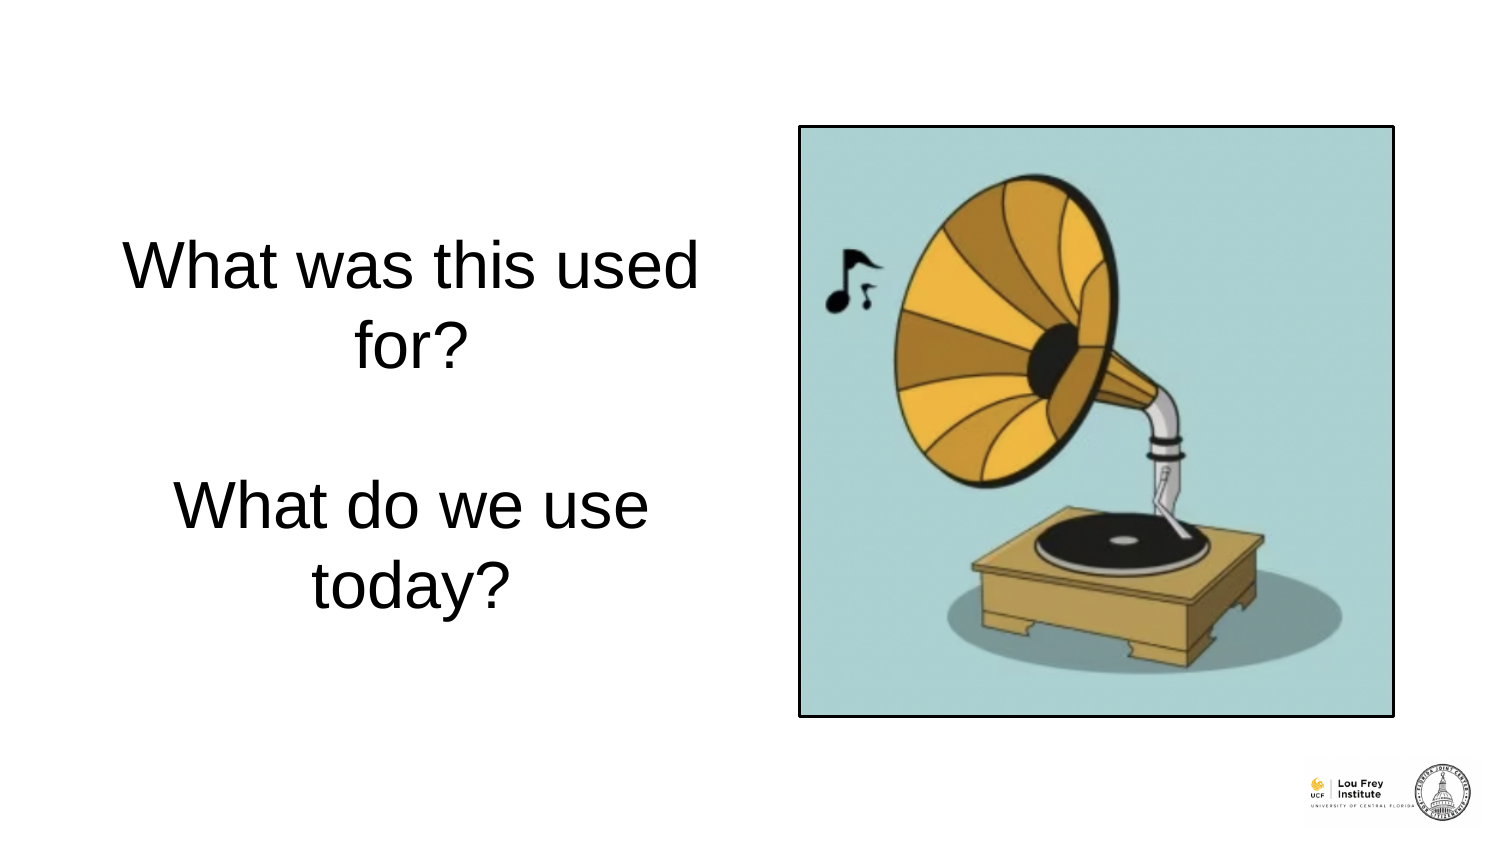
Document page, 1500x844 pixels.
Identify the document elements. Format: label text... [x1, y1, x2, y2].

picture [1302, 757, 1483, 827]
picture [800, 128, 1393, 716]
title What was this used for? What do we use today? [51, 134, 773, 710]
